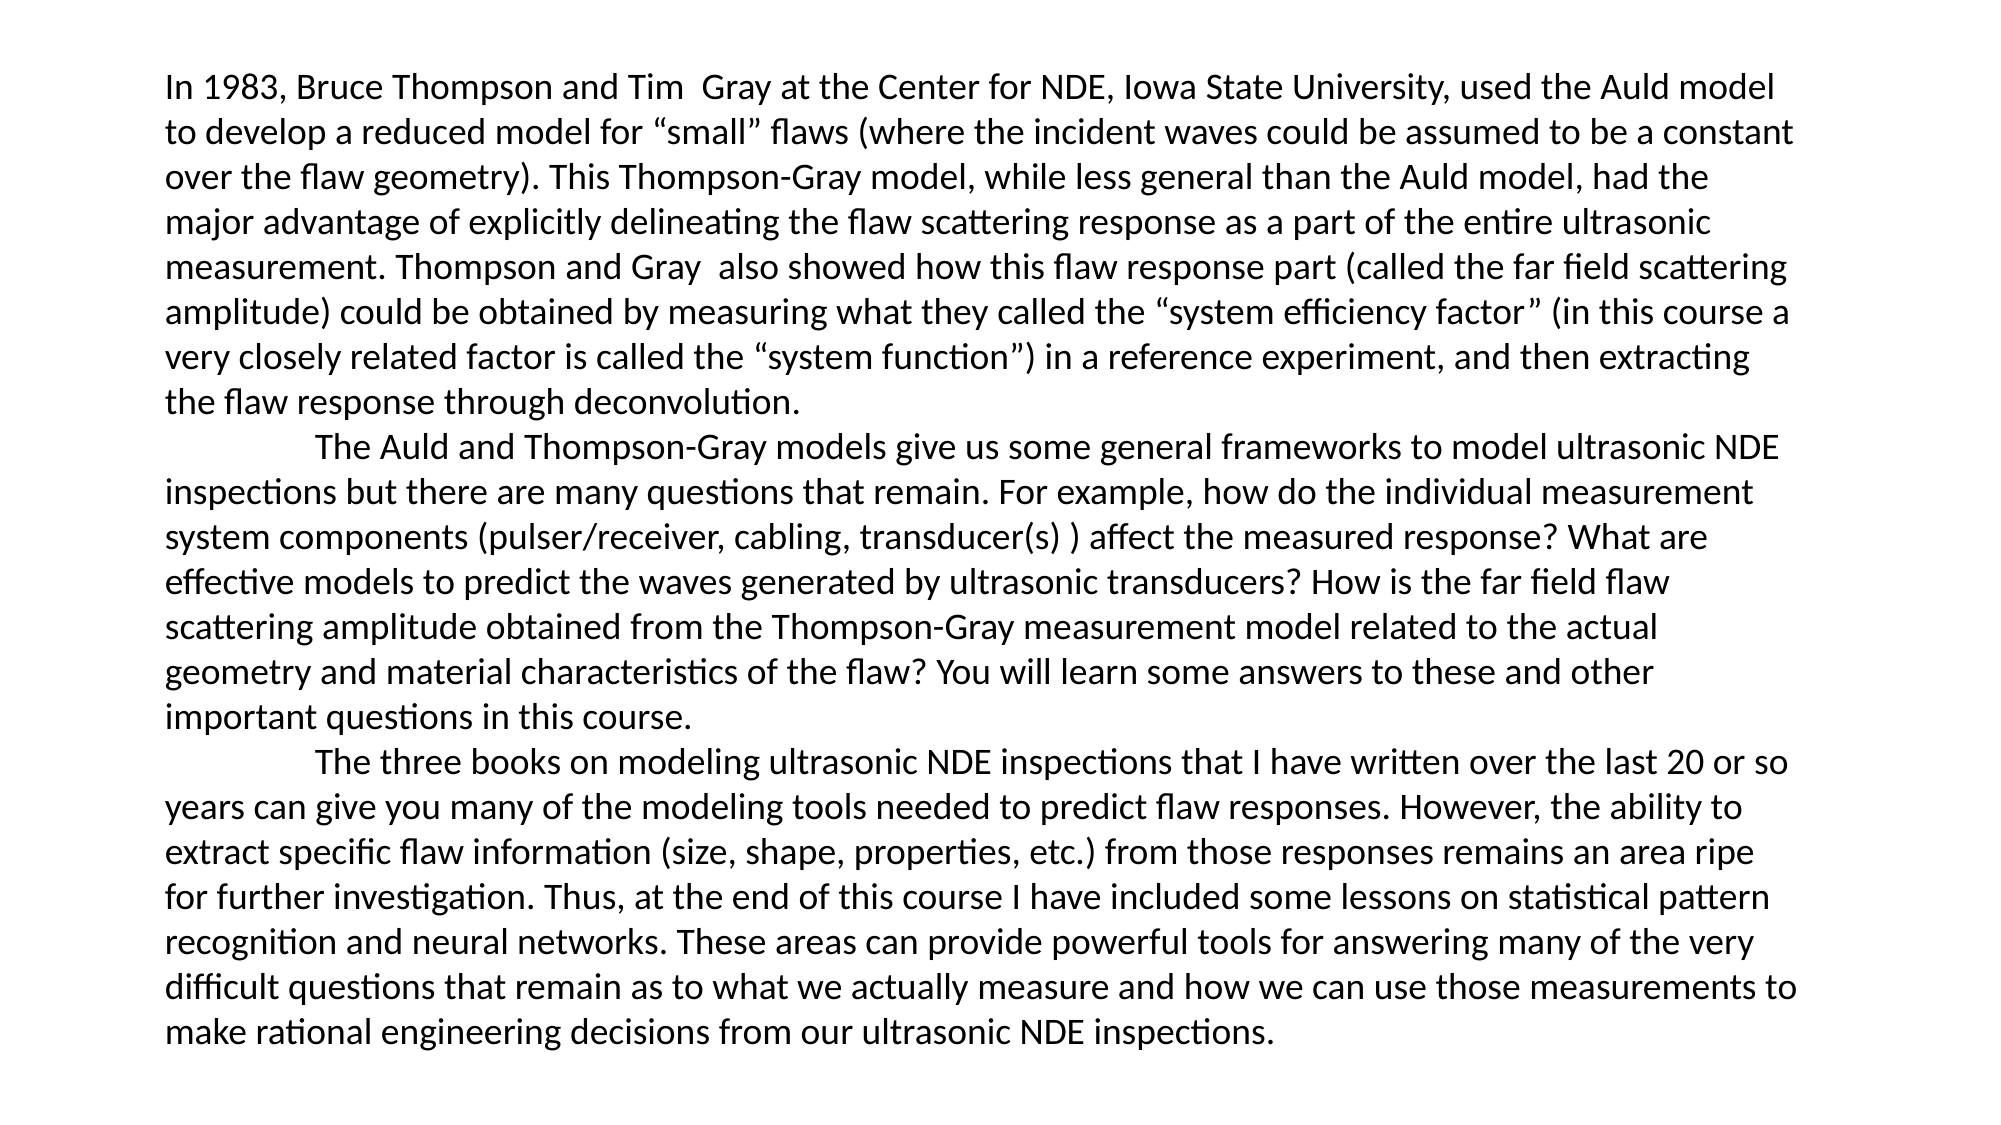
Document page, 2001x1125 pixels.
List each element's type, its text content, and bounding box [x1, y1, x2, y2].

text_box In 1983, Bruce Thompson and Tim Gray at the Center for NDE, Iowa State University, used the Auld model to develop a reduced model for “small” flaws (where the incident waves could be assumed to be a constant over the flaw geometry). This Thompson-Gray model, while less general than the Auld model, had the major advantage of explicitly delineating the flaw scattering response as a part of the entire ultrasonic measurement. Thompson and Gray also showed how this flaw response part (called the far field scattering amplitude) could be obtained by measuring what they called the “system efficiency factor” (in this course a very closely related factor is called the “system function”) in a reference experiment, and then extracting the flaw response through deconvolution. The Auld and Thompson-Gray models give us some general frameworks to model ultrasonic NDE inspections but there are many questions that remain. For example, how do the individual measurement system components (pulser/receiver, cabling, transducer(s) ) affect the measured response? What are effective models to predict the waves generated by ultrasonic transducers? How is the far field flaw scattering amplitude obtained from the Thompson-Gray measurement model related to the actual geometry and material characteristics of the flaw? You will learn some answers to these and other important questions in this course. The three books on modeling ultrasonic NDE inspections that I have written over the last 20 or so years can give you many of the modeling tools needed to predict flaw responses. However, the ability to extract specific flaw information (size, shape, properties, etc.) from those responses remains an area ripe for further investigation. Thus, at the end of this course I have included some lessons on statistical pattern recognition and neural networks. These areas can provide powerful tools for answering many of the very difficult questions that remain as to what we actually measure and how we can use those measurements to make rational engineering decisions from our ultrasonic NDE inspections. [149, 55, 1817, 1060]
